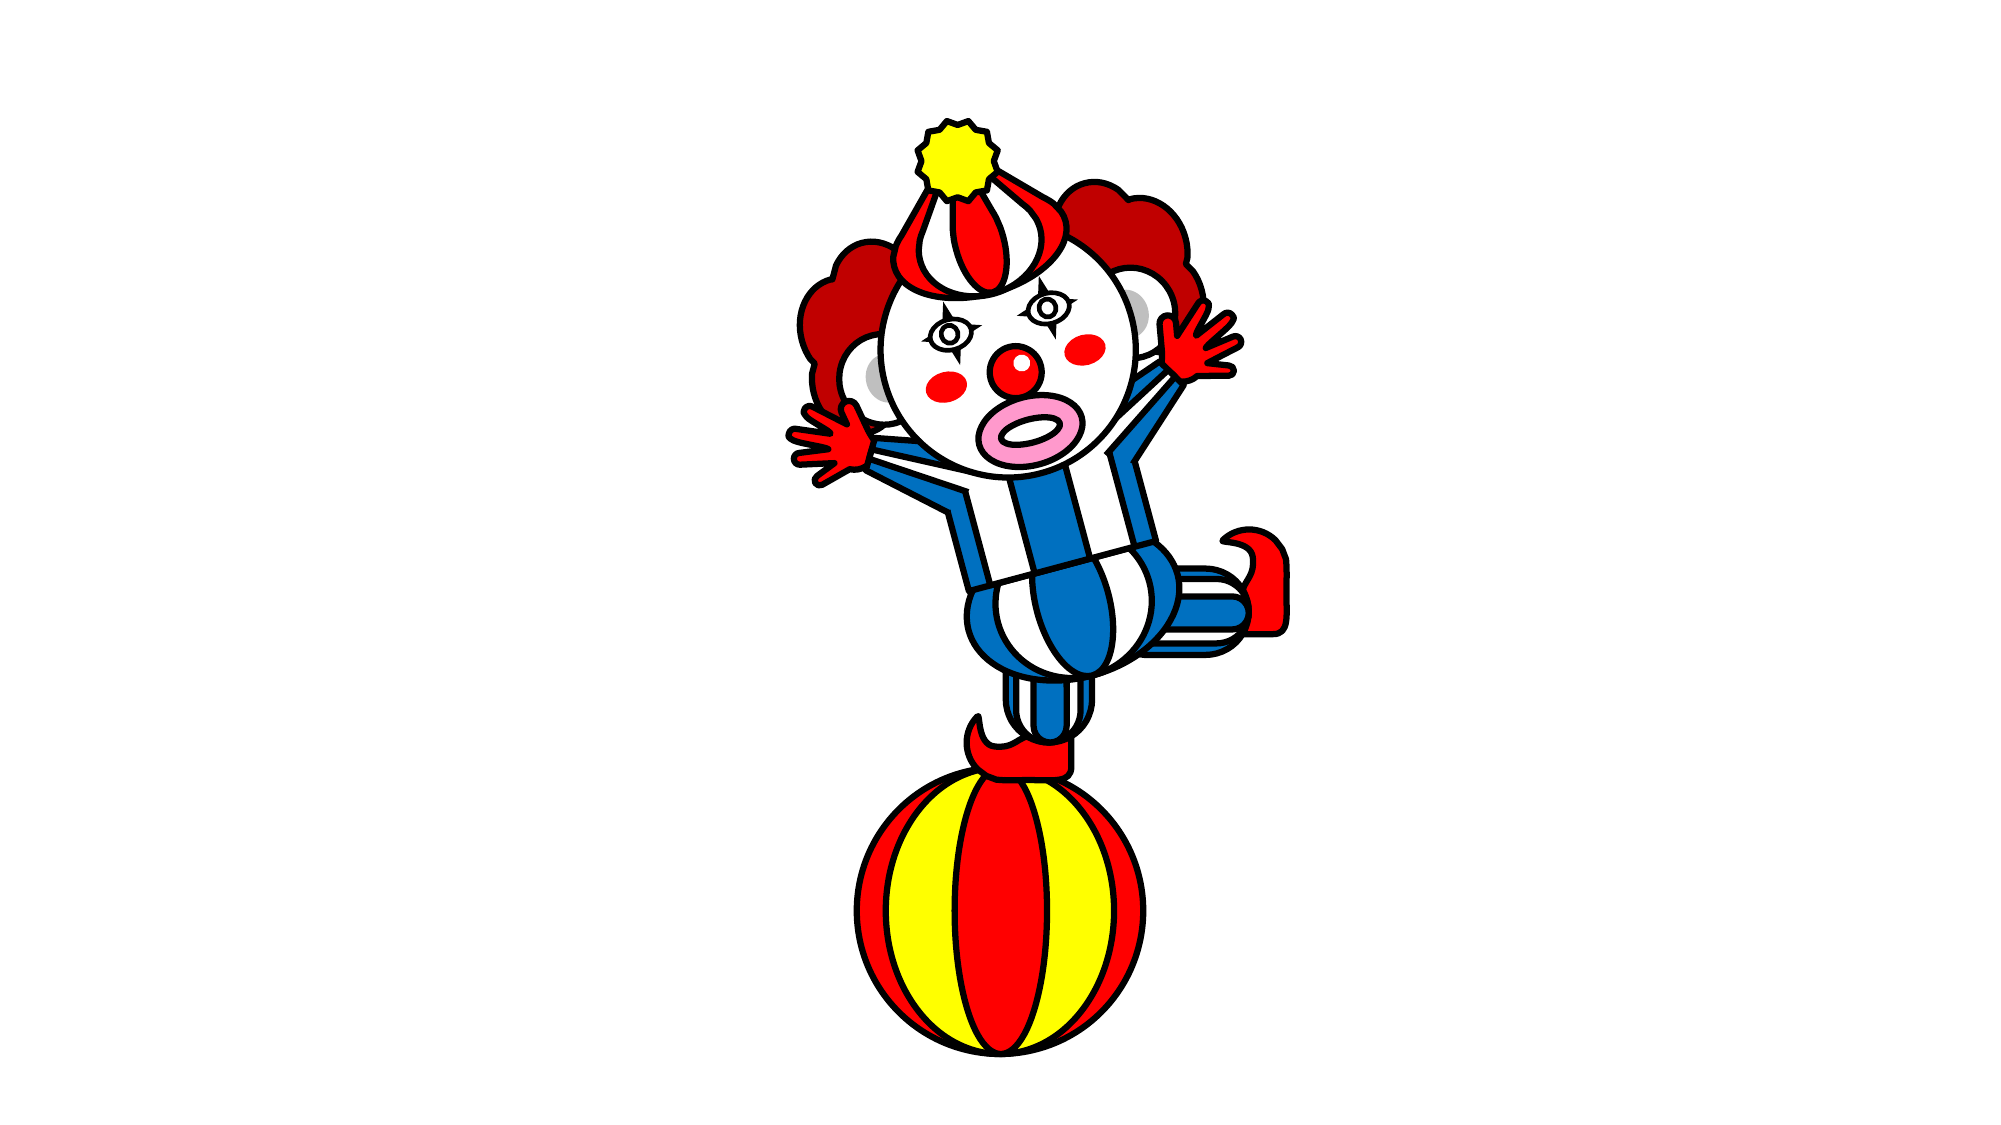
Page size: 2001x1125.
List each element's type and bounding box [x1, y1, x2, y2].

text_box [778, 111, 1260, 783]
text_box [856, 790, 1144, 1055]
